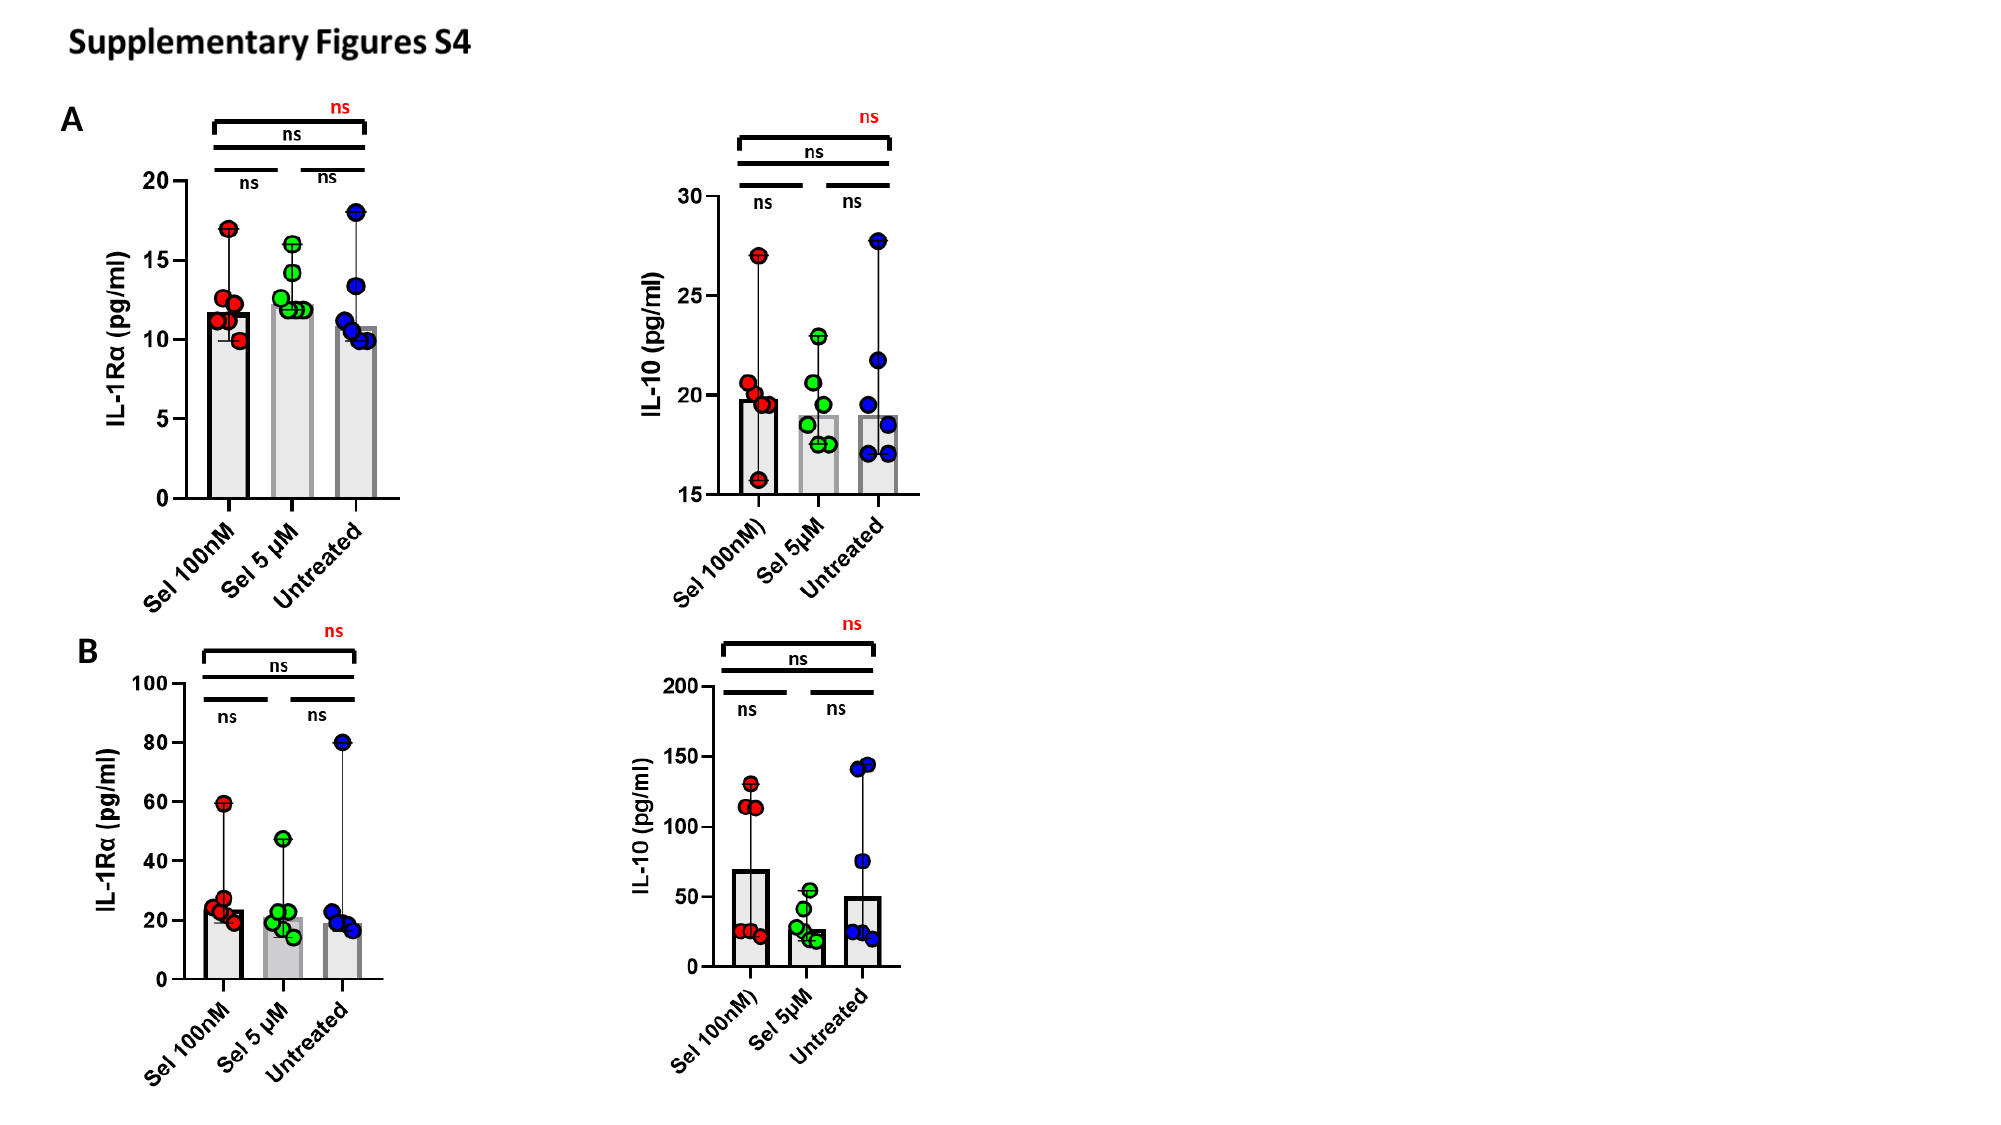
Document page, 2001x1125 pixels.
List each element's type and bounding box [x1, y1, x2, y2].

picture [38, 5, 951, 1088]
